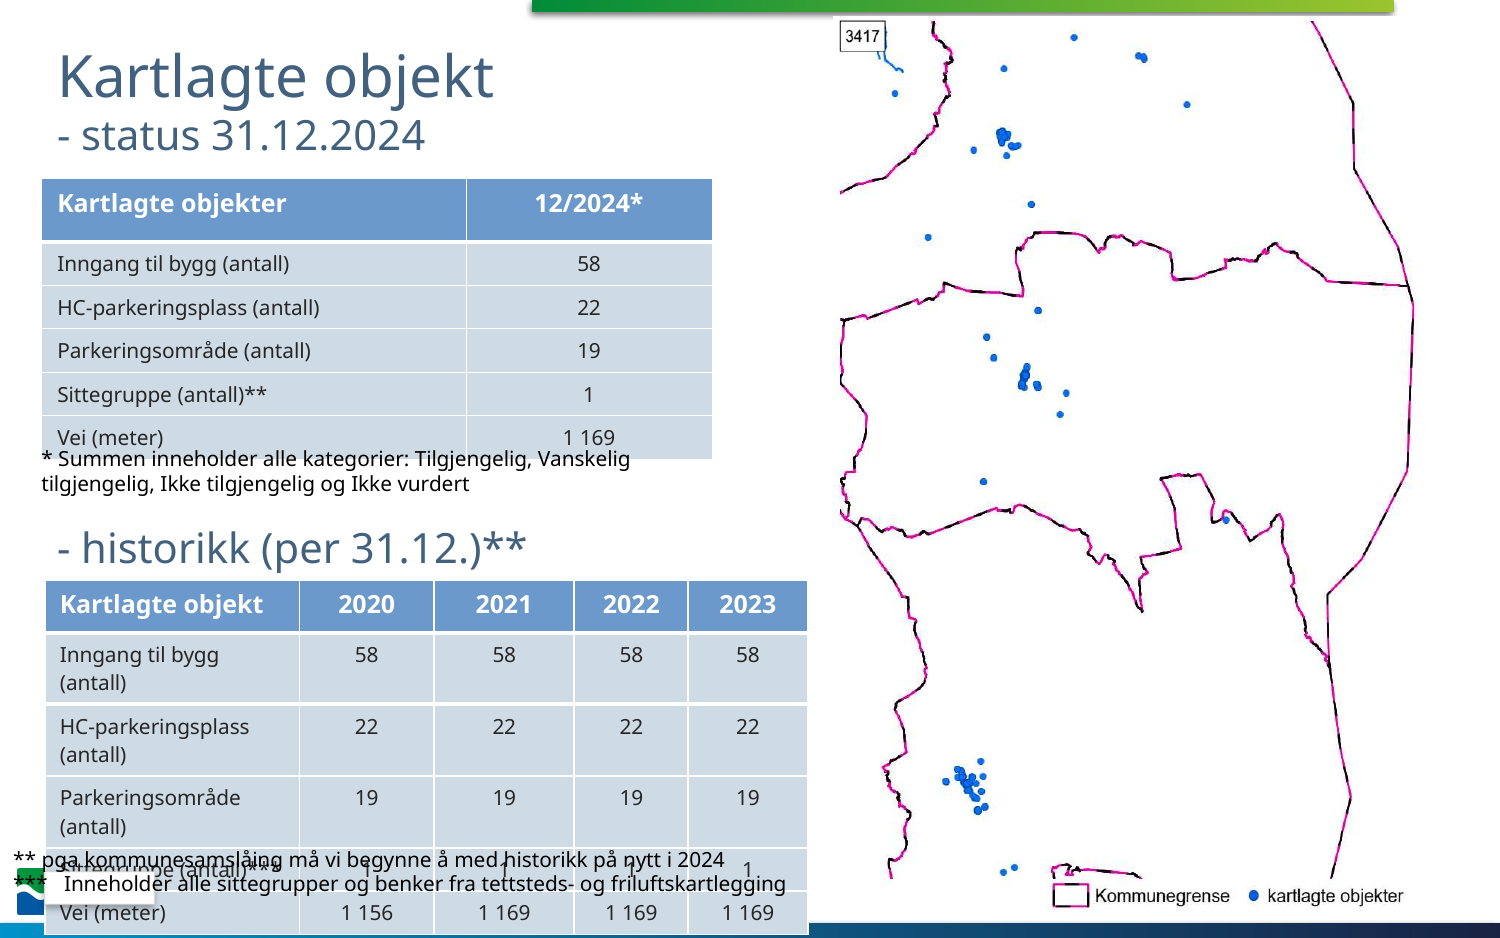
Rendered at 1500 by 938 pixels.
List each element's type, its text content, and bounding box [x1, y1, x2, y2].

text_box * Summen inneholder alle kategorier: Tilgjengelig, Vanskelig tilgjengelig, Ikke tilgjengelig og Ikke vurdert [26, 438, 711, 504]
table_cell 19 [575, 777, 687, 838]
table_cell 1 169 [575, 904, 687, 934]
table_cell 22 [300, 706, 433, 775]
table_cell HC-parkeringsplass (antall) [42, 286, 466, 328]
table_cell Vei (meter) [46, 904, 299, 934]
table_cell 58 [467, 244, 712, 285]
table_cell Parkeringsområde (antall) [42, 329, 466, 372]
table_cell 1 169 [689, 892, 807, 934]
table_cell 22 [435, 706, 573, 775]
table_cell 19 [435, 777, 573, 838]
table_cell Inngang til bygg (antall) [46, 635, 299, 702]
table_cell Parkeringsområde (antall) [46, 777, 299, 838]
table_cell 19 [300, 777, 433, 838]
table_header 2021 [435, 581, 573, 631]
table_cell 19 [689, 777, 807, 847]
table_cell 22 [467, 286, 712, 328]
table_cell Sittegruppe (antall)** [42, 373, 466, 415]
table_cell 22 [689, 706, 807, 775]
table_header 2020 [300, 581, 433, 631]
table_cell 58 [689, 635, 807, 702]
table_cell Inngang til bygg (antall) [42, 244, 466, 285]
table_cell 1 [802, 849, 807, 890]
table_cell 22 [575, 706, 687, 775]
table_header 2023 [689, 581, 807, 631]
table_cell 1 169 [435, 904, 573, 934]
table_header 2022 [575, 581, 687, 631]
table_cell 1 156 [300, 904, 433, 934]
table_header 12/2024* [467, 179, 712, 240]
table_cell Vei (meter) [42, 416, 466, 438]
table_cell 58 [300, 635, 433, 702]
table_cell 19 [467, 329, 712, 372]
text_box Kartlagte objekt - status 31.12.2024 [42, 24, 828, 167]
table_header Kartlagte objekt [46, 581, 299, 631]
table_header Kartlagte objekter [42, 179, 466, 240]
table_cell 58 [435, 635, 573, 702]
text_box - historikk (per 31.12.)** [42, 496, 828, 580]
table_cell 1 [467, 373, 712, 415]
table_cell HC-parkeringsplass (antall) [46, 706, 299, 775]
text_box ** pga kommunesamslåing må vi begynne å med historikk på nytt i 2024 *** Inneholder alle sittegrupper og benker fra tettsteds- og friluftskartlegging [0, 838, 802, 904]
picture [833, 16, 1419, 913]
table_cell 58 [575, 635, 687, 702]
table_cell 1 169 [467, 416, 712, 459]
